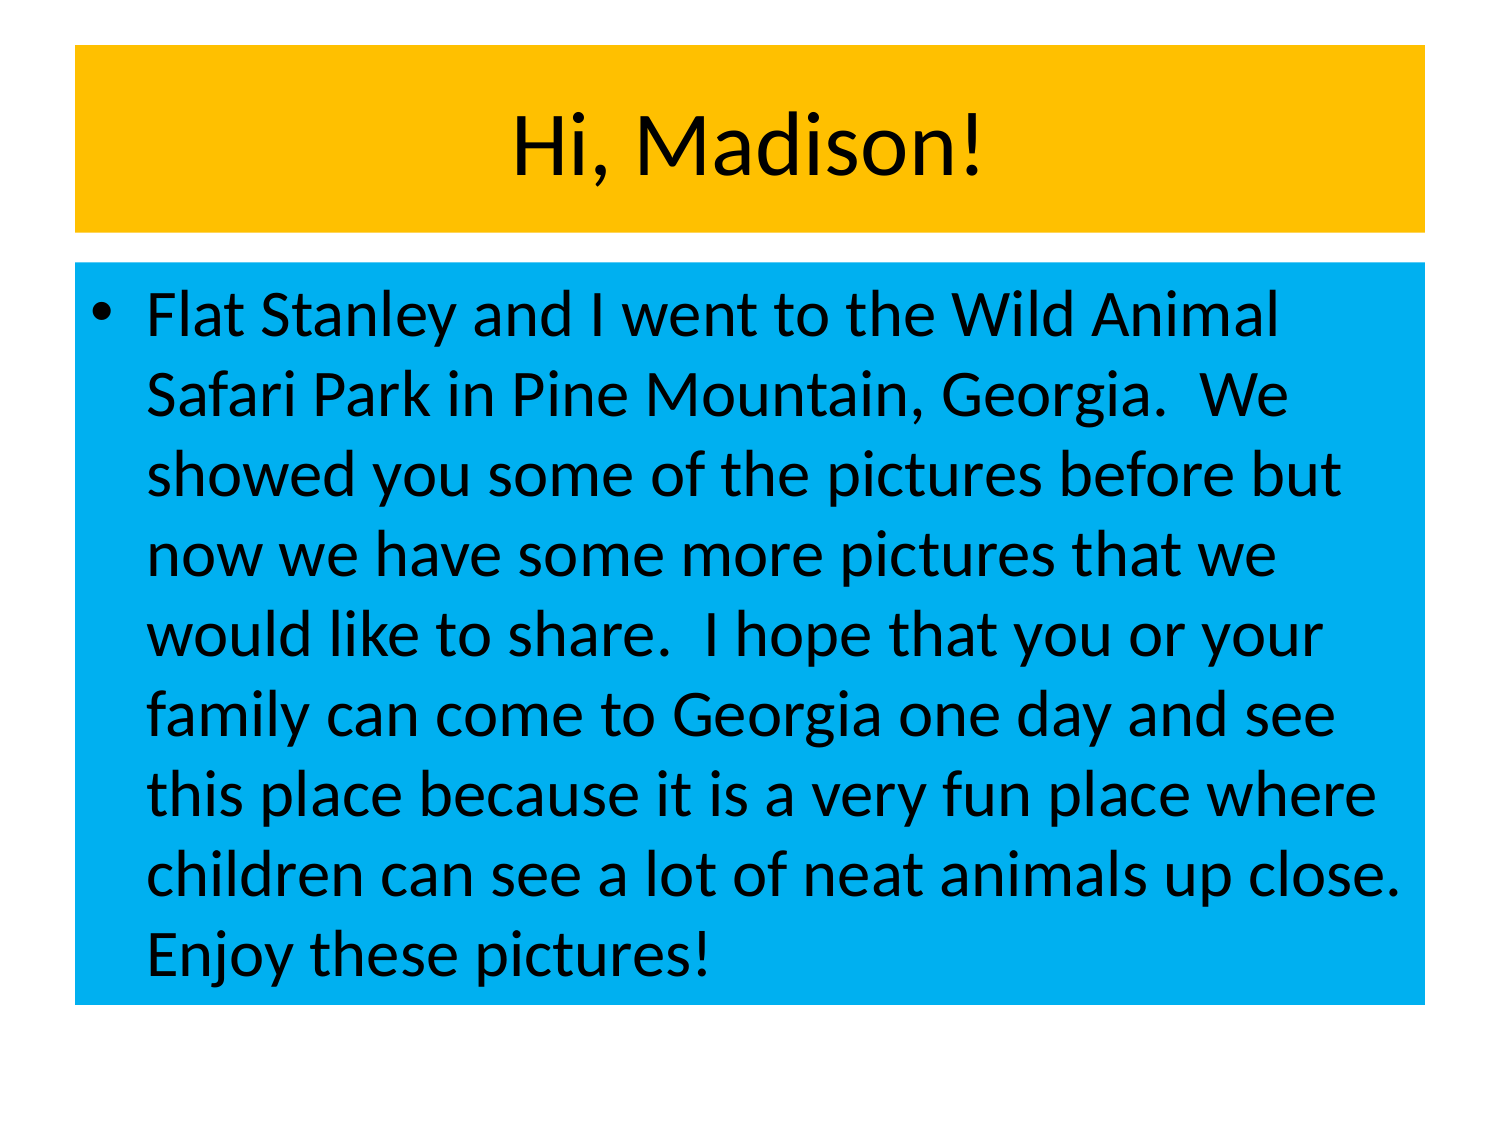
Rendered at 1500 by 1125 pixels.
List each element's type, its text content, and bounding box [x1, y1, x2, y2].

title Hi, Madison! [75, 45, 1425, 233]
list Flat Stanley and I went to the Wild Animal Safari Park in Pine Mountain, Georgia. We showed you some of the pictures before but now we have some more pictures that we would like to share. I hope that you or your family can come to Georgia one day and see this place because it is a very fun place where children can see a lot of neat animals up close. Enjoy these pictures! [75, 262, 1425, 1005]
